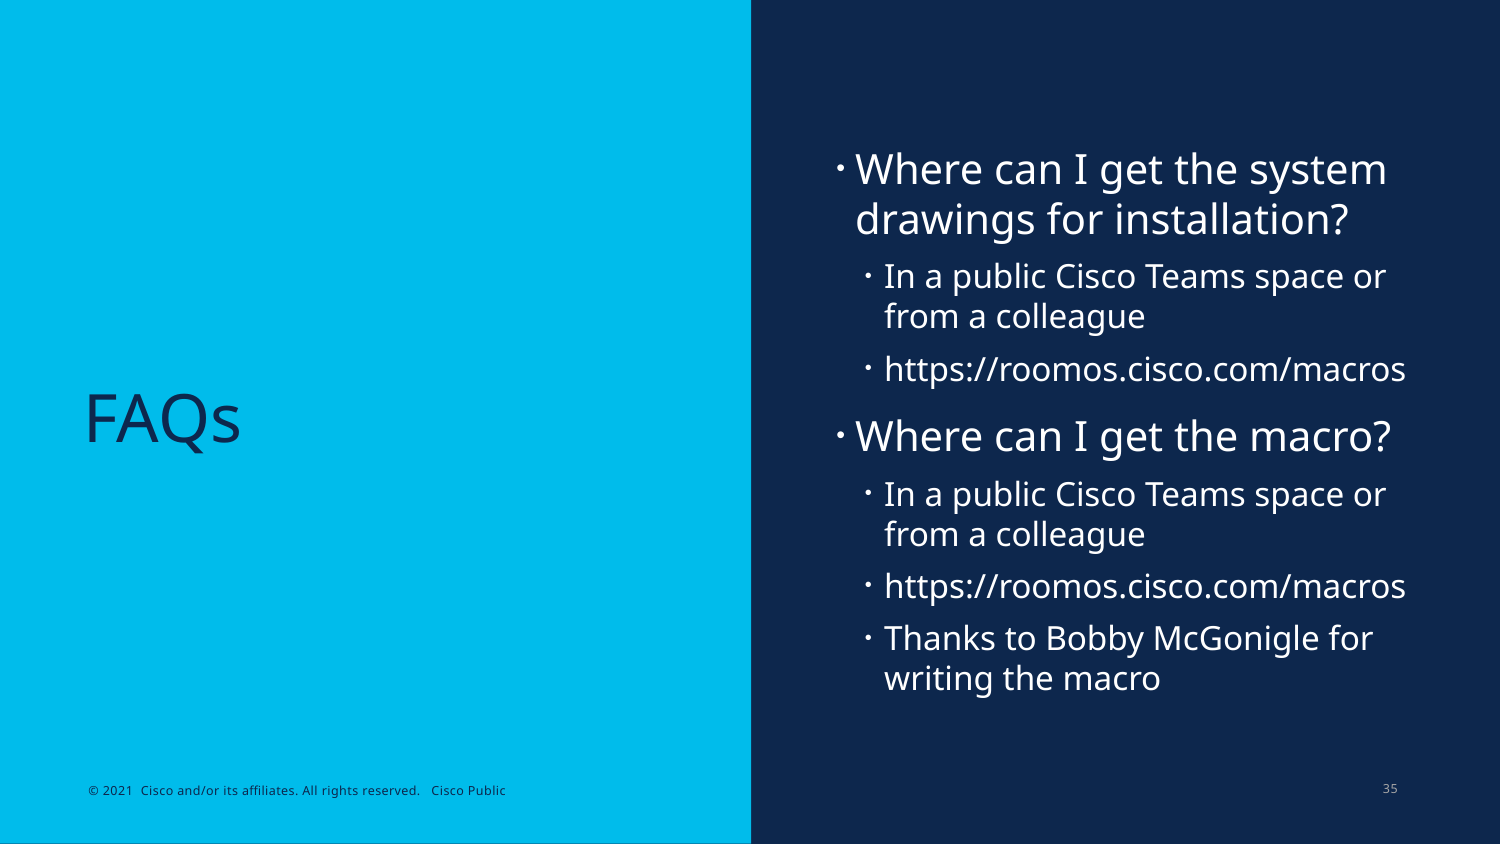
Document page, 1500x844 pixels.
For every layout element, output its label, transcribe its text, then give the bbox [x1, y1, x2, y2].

list Where can I get the system drawings for installation? In a public Cisco Teams space or from a colleague https://roomos.cisco.com/macros Where can I get the macro? In a public Cisco Teams space or from a colleague https://roomos.cisco.com/macros Thanks to Bobby McGonigle for writing the macro [836, 87, 1419, 754]
title FAQs [68, 271, 697, 572]
